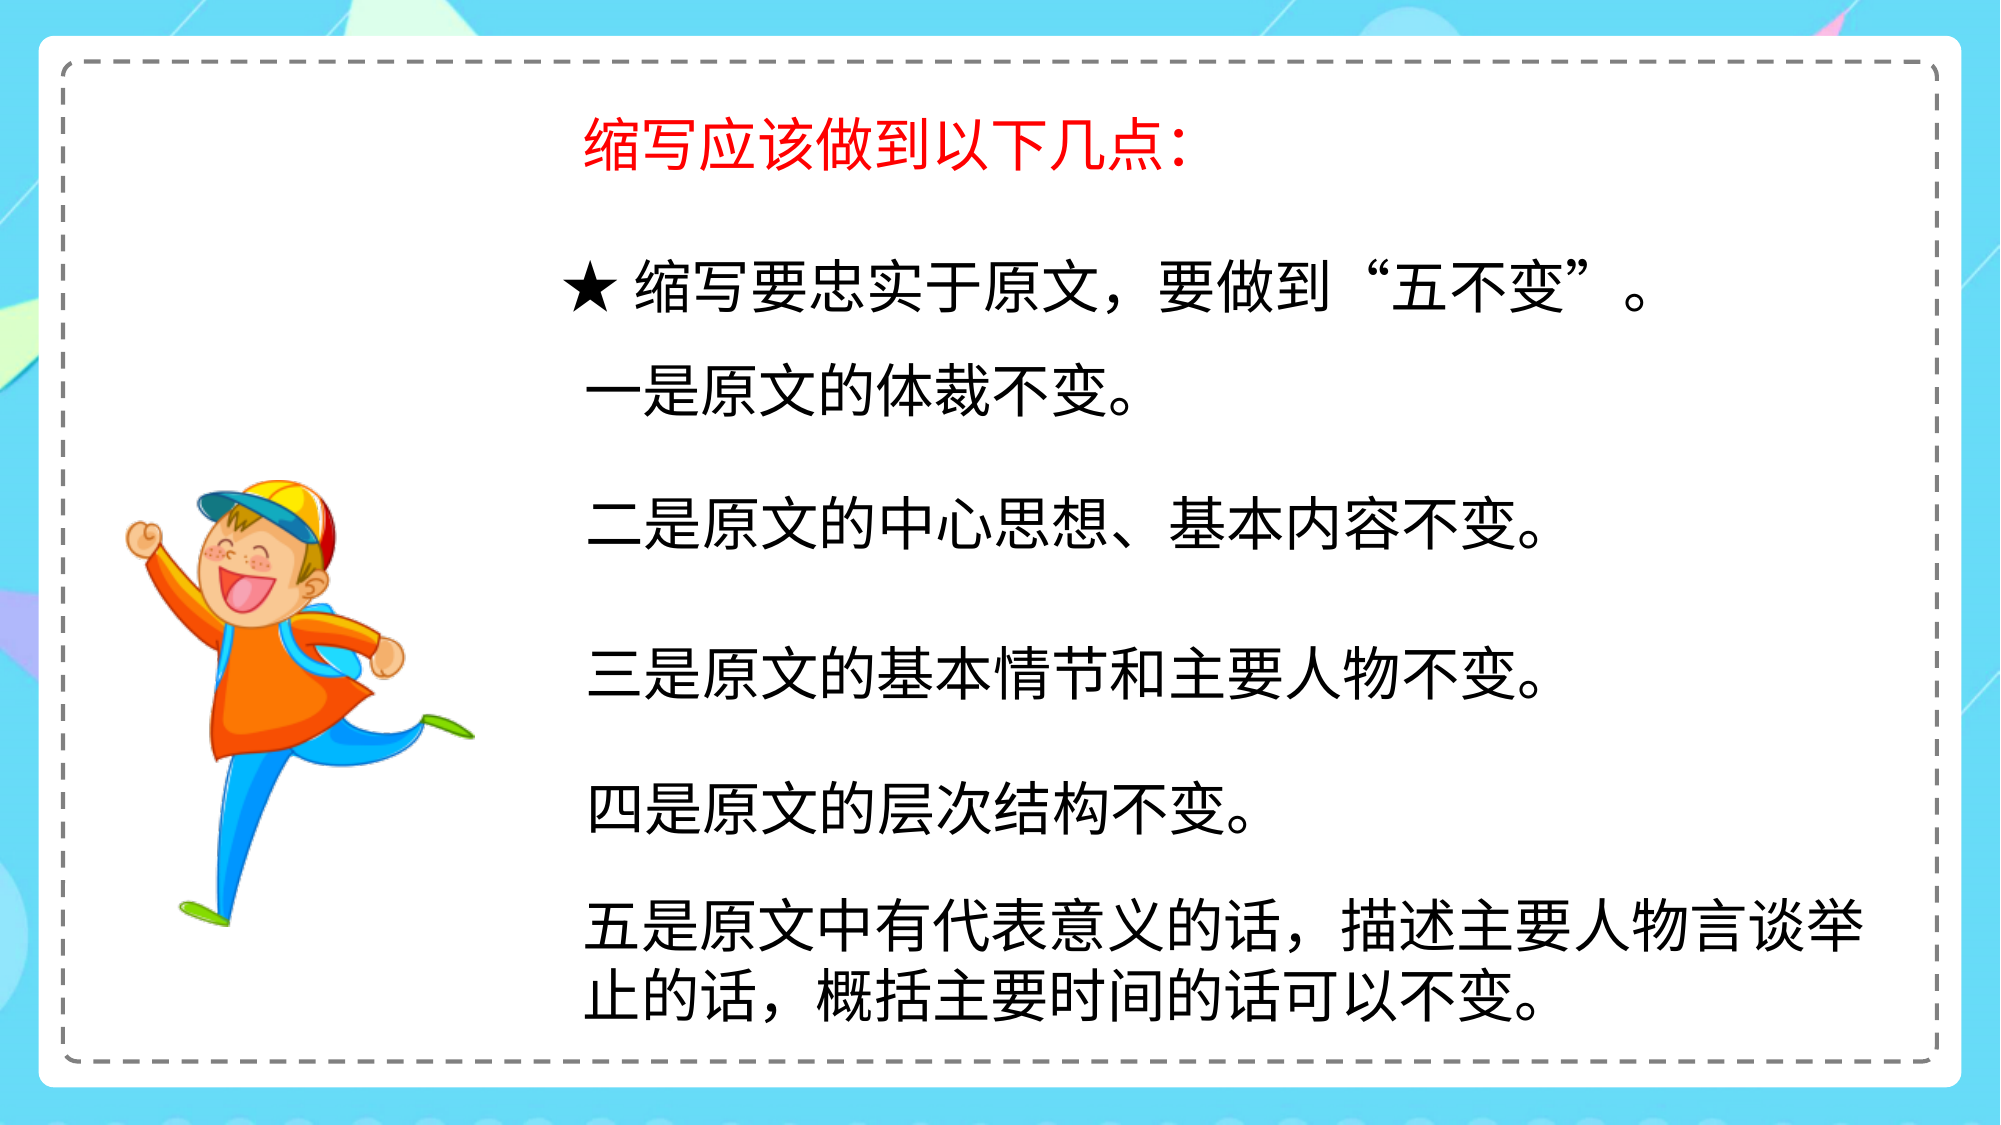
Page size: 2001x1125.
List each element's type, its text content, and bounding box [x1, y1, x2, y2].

text_box 四是原文的层次结构不变。 [571, 765, 1300, 850]
text_box 二是原文的中心思想、基本内容不变。 [571, 480, 1592, 565]
text_box 三是原文的基本情节和主要人物不变。 [570, 630, 1591, 715]
text_box 五是原文中有代表意义的话，描述主要人物言谈举止的话，概括主要时间的话可以不变。 [568, 881, 1925, 1037]
text_box 一是原文的体裁不变。 [569, 346, 1182, 432]
text_box ★缩写要忠实于原文，要做到“五不变”。 [546, 242, 1697, 328]
picture [0, 0, 2000, 1125]
text_box 缩写应该做到以下几点： [567, 100, 1239, 186]
